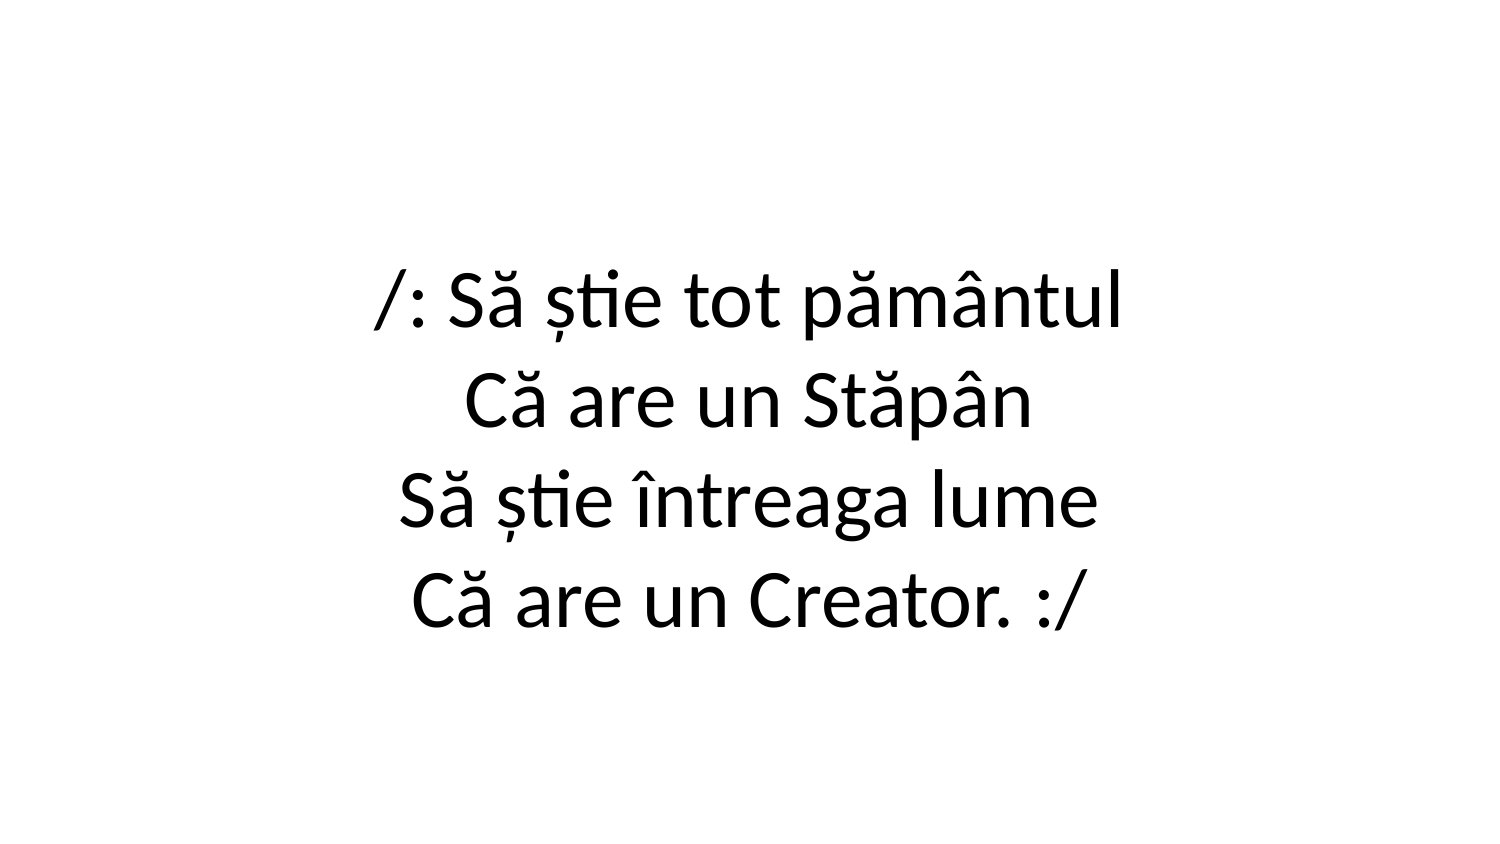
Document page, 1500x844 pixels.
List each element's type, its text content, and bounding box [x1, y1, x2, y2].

text_box /: Să știe tot pământul Că are un Stăpân Să știe întreaga lume Că are un Creator. :/ [359, 192, 1141, 652]
